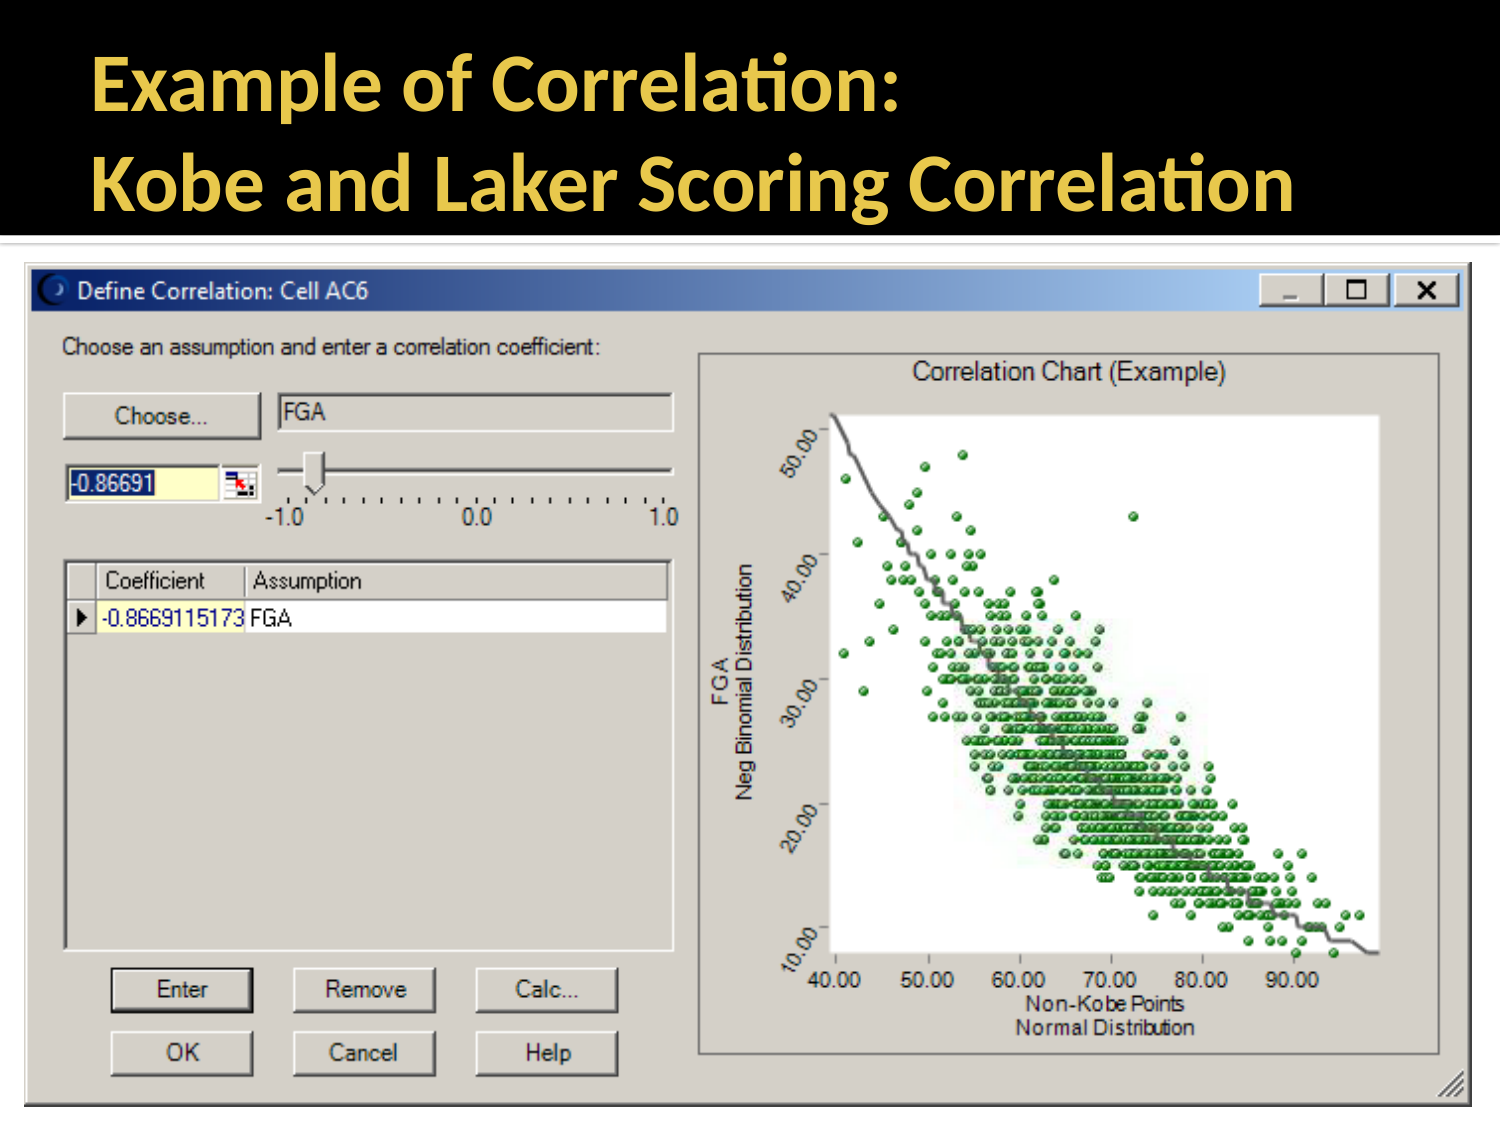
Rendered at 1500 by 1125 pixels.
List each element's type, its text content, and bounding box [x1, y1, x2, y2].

title Example of Correlation: Kobe and Laker Scoring Correlation [75, 25, 1425, 231]
picture [24, 262, 1472, 1107]
